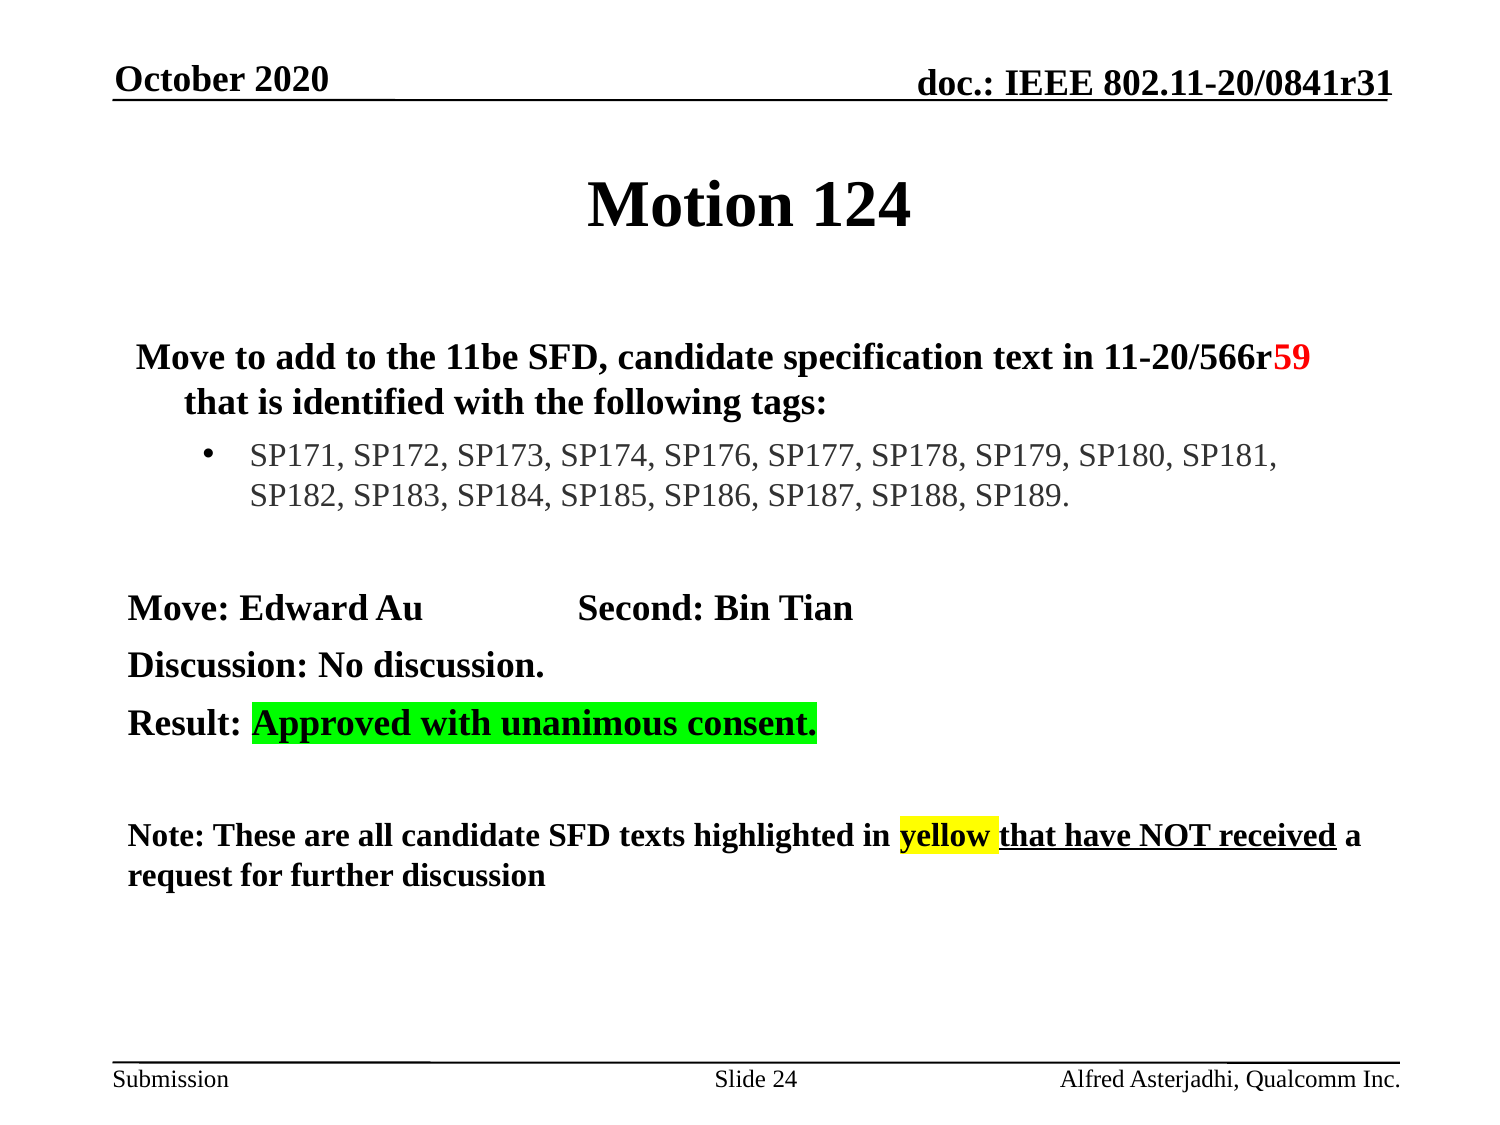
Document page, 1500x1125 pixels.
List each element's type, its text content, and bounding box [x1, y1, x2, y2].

list Move to add to the 11be SFD, candidate specification text in 11-20/566r59 that is identified with the following tags: SP171, SP172, SP173, SP174, SP176, SP177, SP178, SP179, SP180, SP181, SP182, SP183, SP184, SP185, SP186, SP187, SP188, SP189. Move: Edward Au Second: Bin Tian Discussion: No discussion. Result: Approved with unanimous consent. Note: These are all candidate SFD texts highlighted in yellow that have NOT received a request for further discussion [112, 324, 1388, 1063]
slide_number Slide 24 [712, 1061, 800, 1123]
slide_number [114, 54, 423, 100]
footer Alfred Asterjadhi, Qualcomm Inc. [878, 1061, 1402, 1093]
title Motion 124 [112, 112, 1388, 288]
